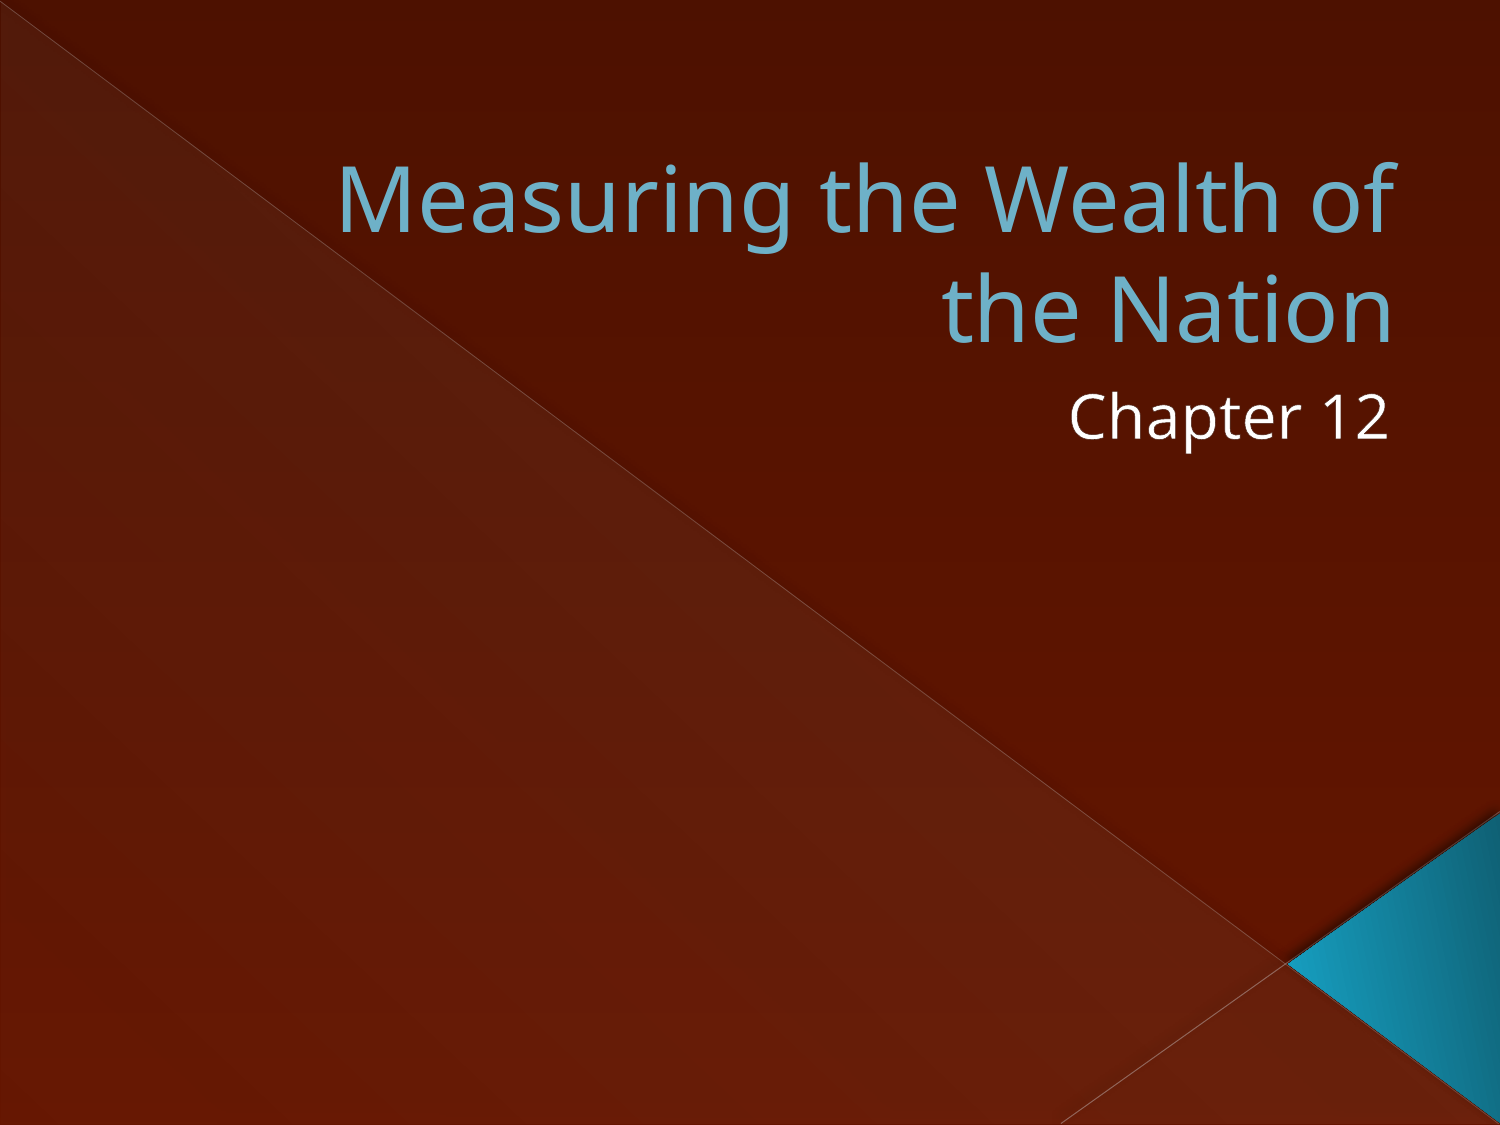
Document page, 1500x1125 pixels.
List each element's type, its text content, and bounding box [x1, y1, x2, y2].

subtitle Chapter 12 [88, 369, 1412, 657]
title Measuring the Wealth of the Nation [88, 127, 1412, 369]
